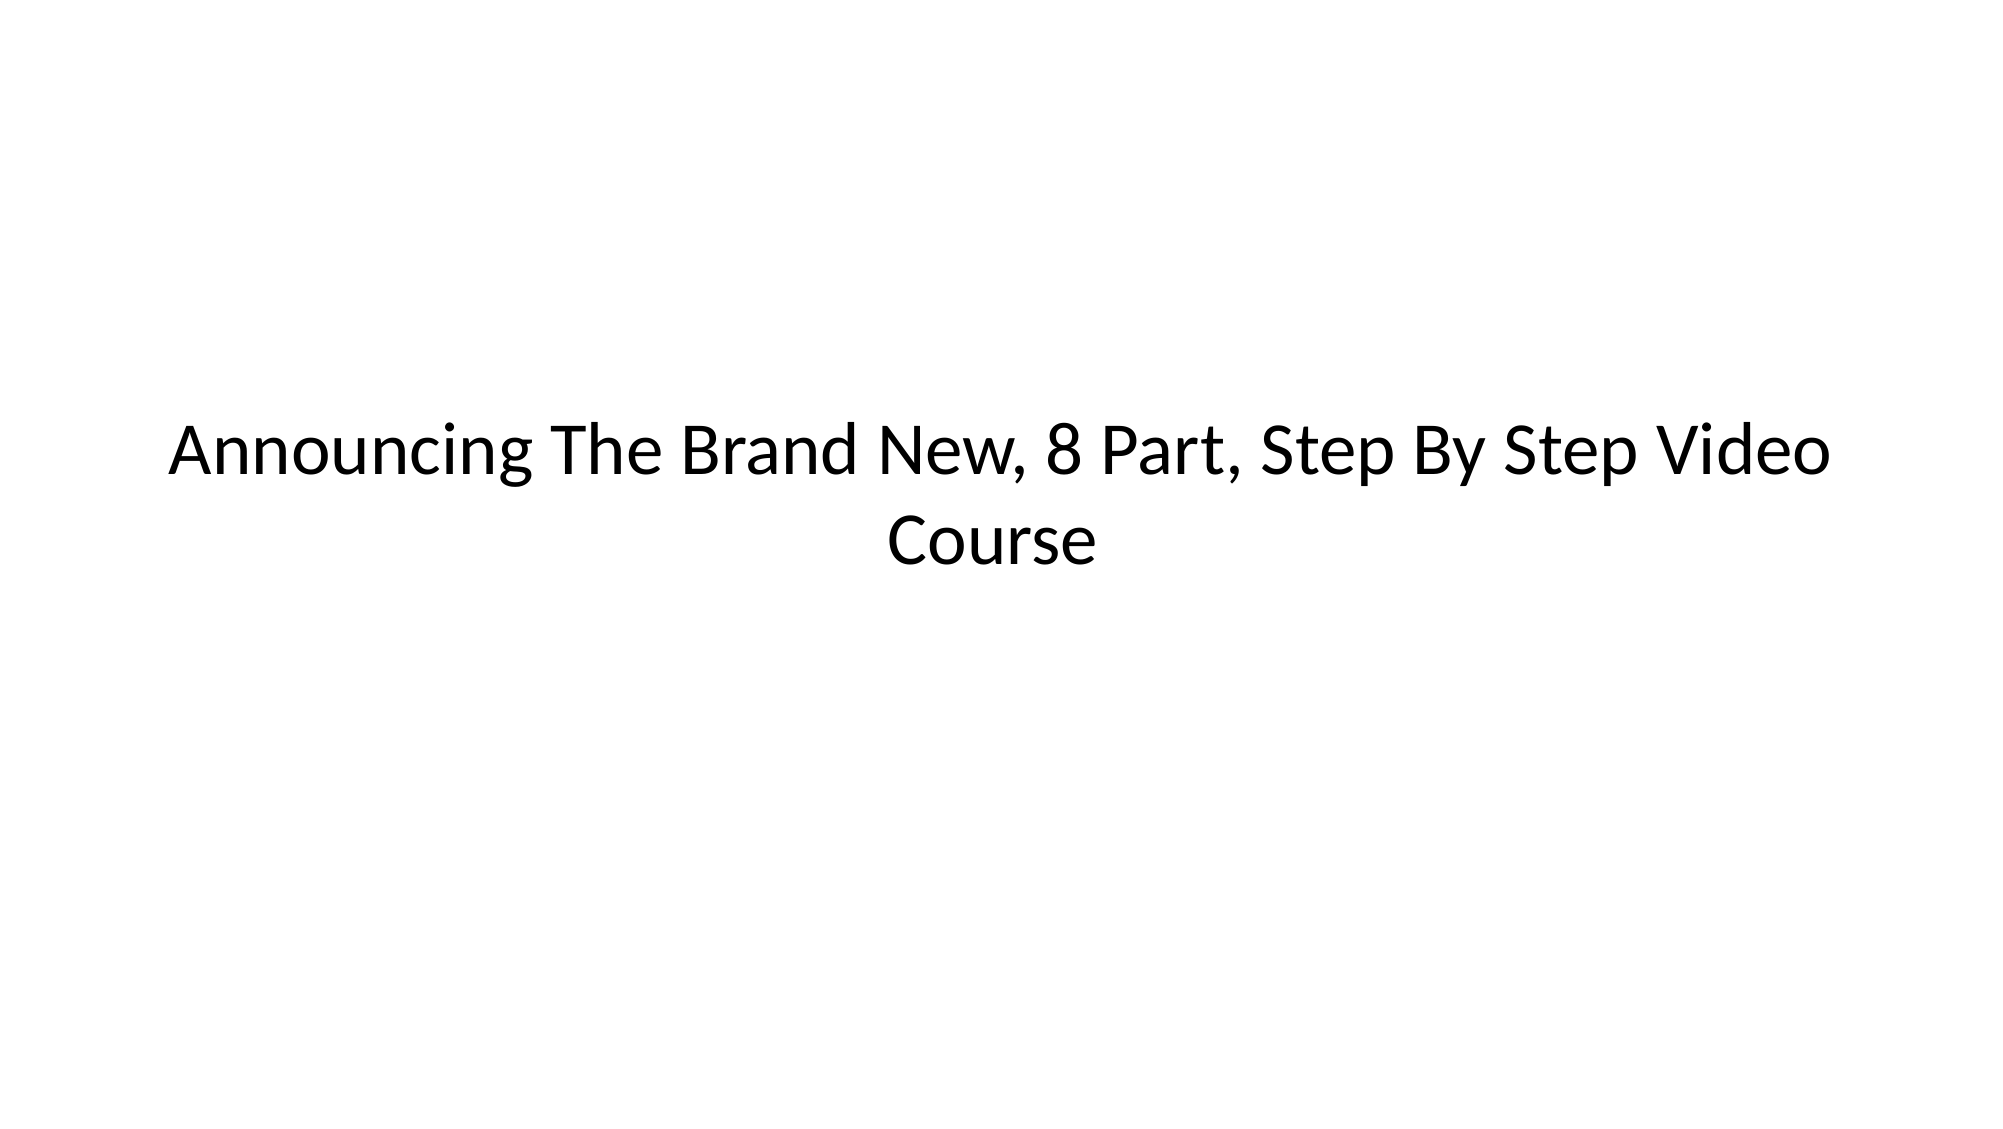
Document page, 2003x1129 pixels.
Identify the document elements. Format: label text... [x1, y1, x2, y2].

title Announcing The Brand New, 8 Part, Step By Step Video Course [150, 287, 1853, 782]
